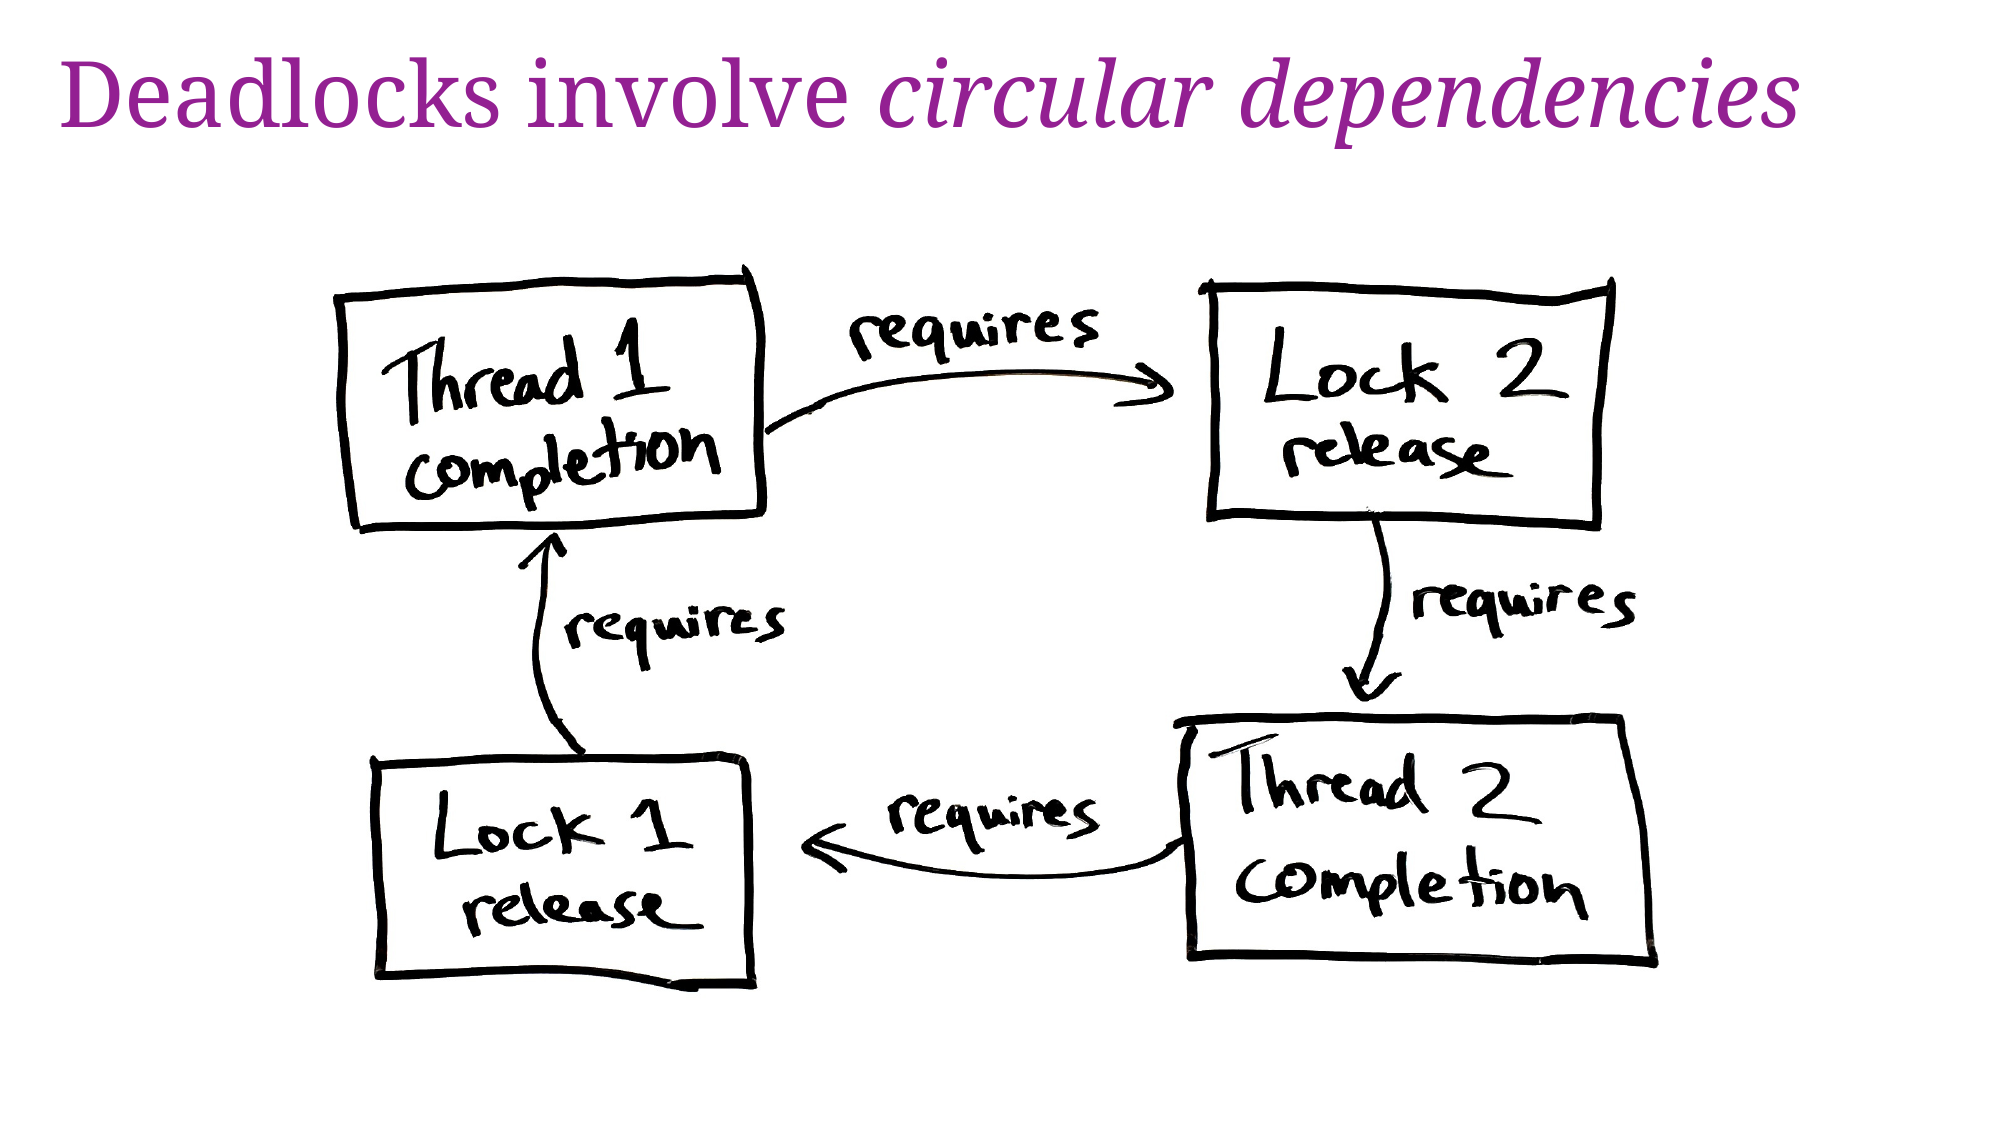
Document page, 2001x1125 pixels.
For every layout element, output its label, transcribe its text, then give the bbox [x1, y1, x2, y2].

title Deadlocks involve circular dependencies [43, 25, 1953, 171]
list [326, 261, 1669, 1000]
